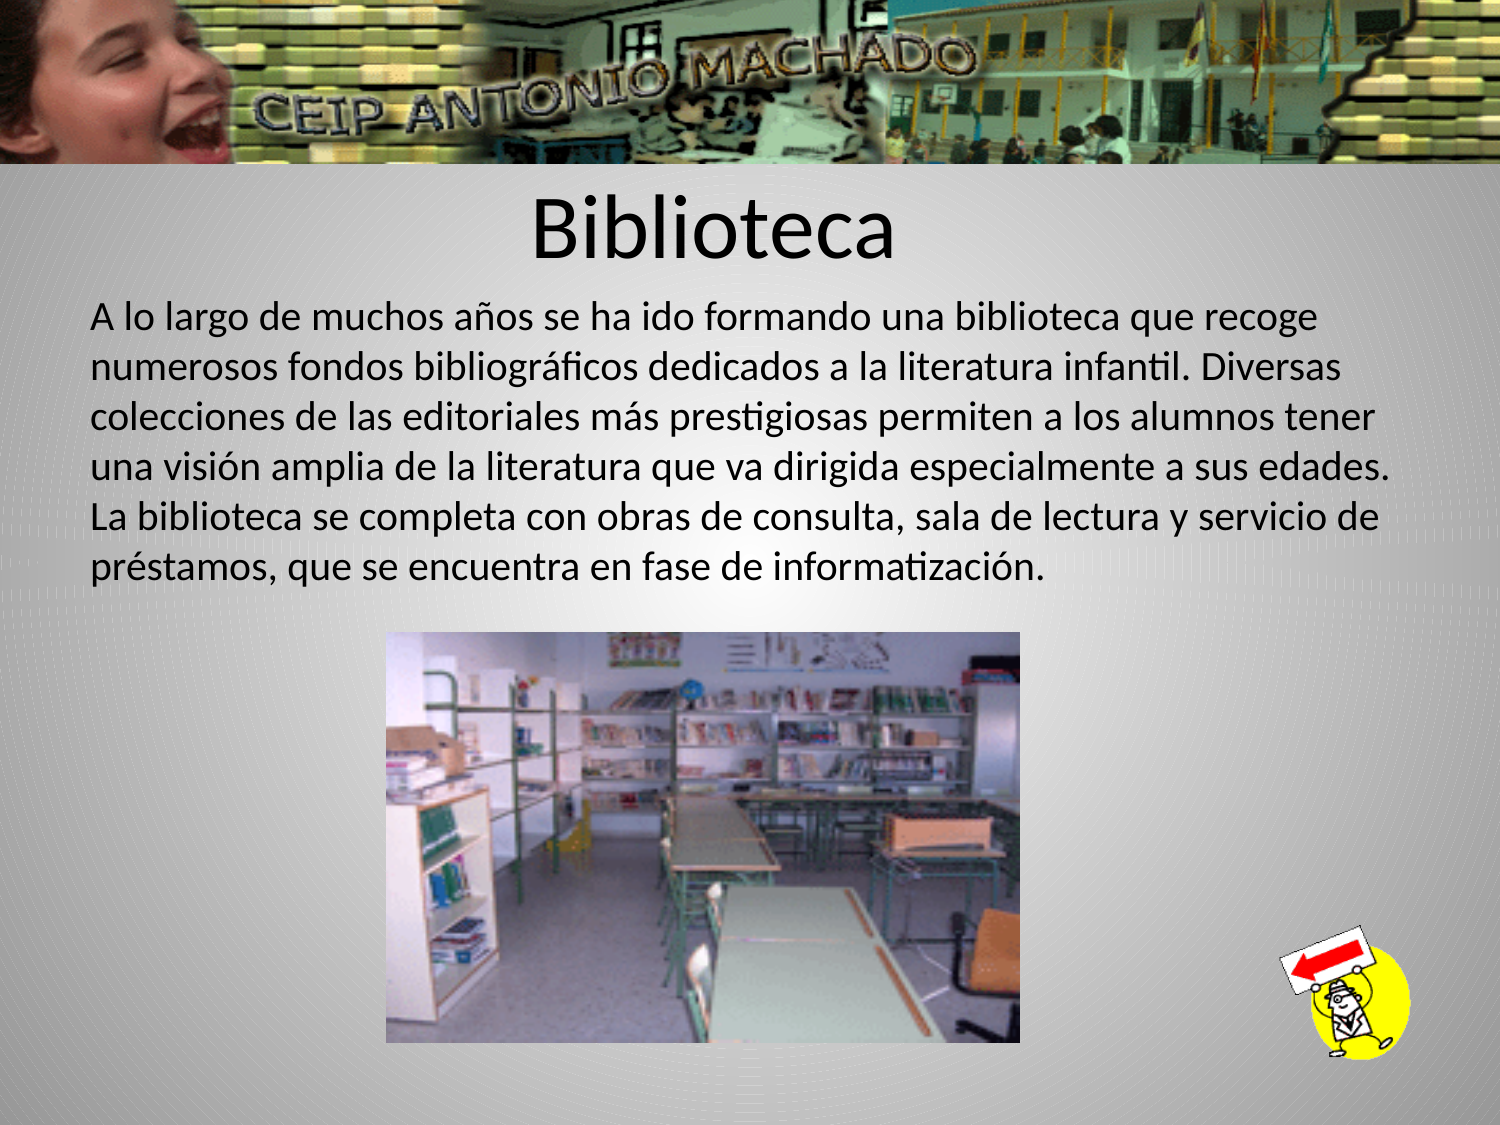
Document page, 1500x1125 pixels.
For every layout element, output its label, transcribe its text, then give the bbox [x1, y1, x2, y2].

picture [1277, 925, 1425, 1063]
title Biblioteca [515, 176, 1010, 281]
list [0, 0, 1500, 165]
picture [386, 632, 1020, 1044]
list A lo largo de muchos años se ha ido formando una biblioteca que recoge numerosos fondos bibliográficos dedicados a la literatura infantil. Diversas colecciones de las editoriales más prestigiosas permiten a los alumnos tener una visión amplia de la literatura que va dirigida especialmente a sus edades. La biblioteca se completa con obras de consulta, sala de lectura y servicio de préstamos, que se encuentra en fase de informatización. [75, 281, 1430, 1005]
